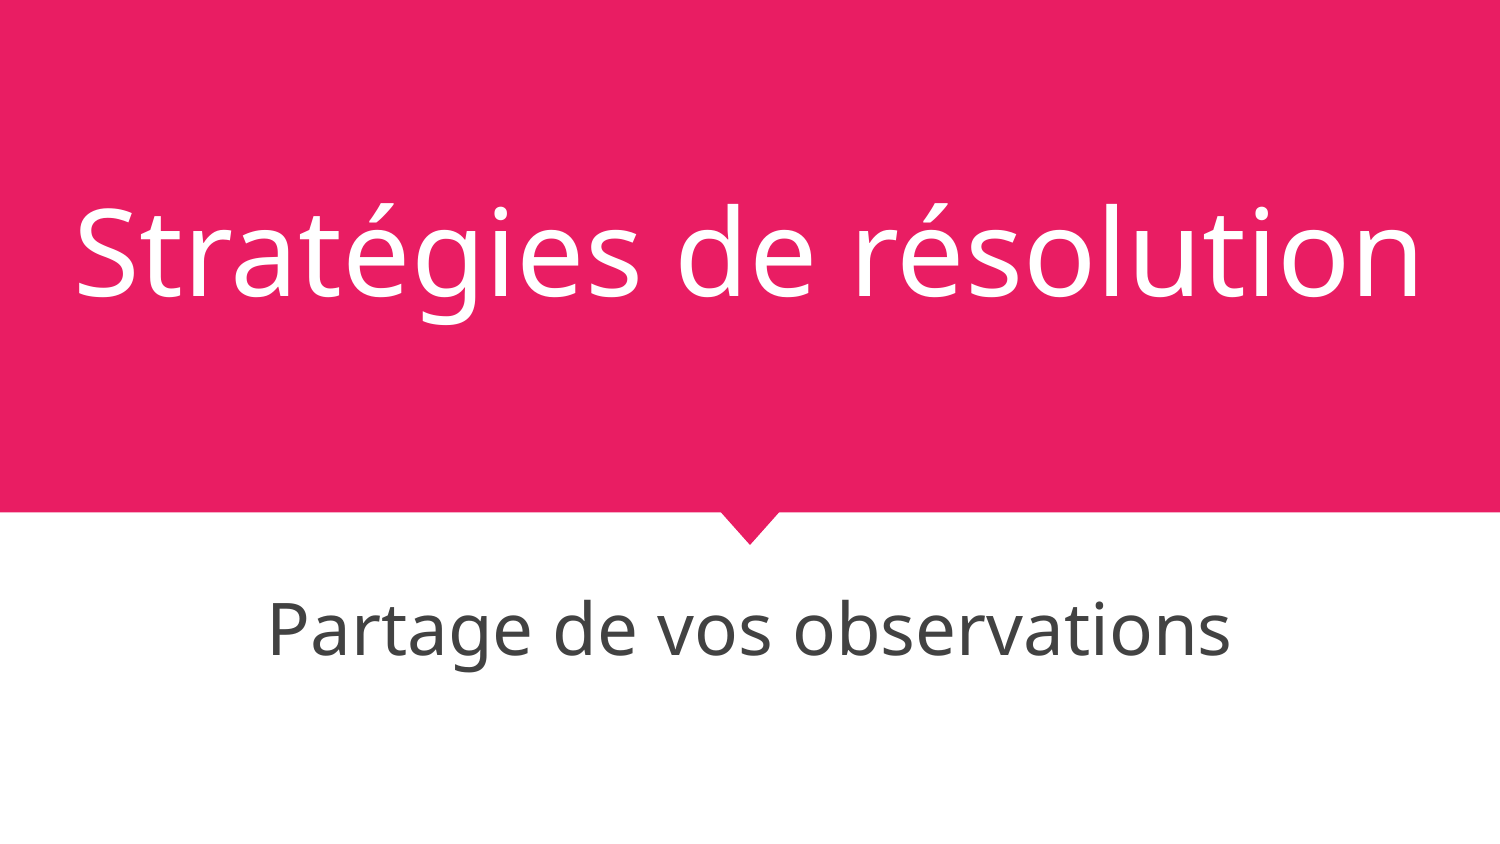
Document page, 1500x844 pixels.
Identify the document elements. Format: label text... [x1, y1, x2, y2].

title Stratégies de résolution Partage de vos observations [51, 140, 1449, 704]
